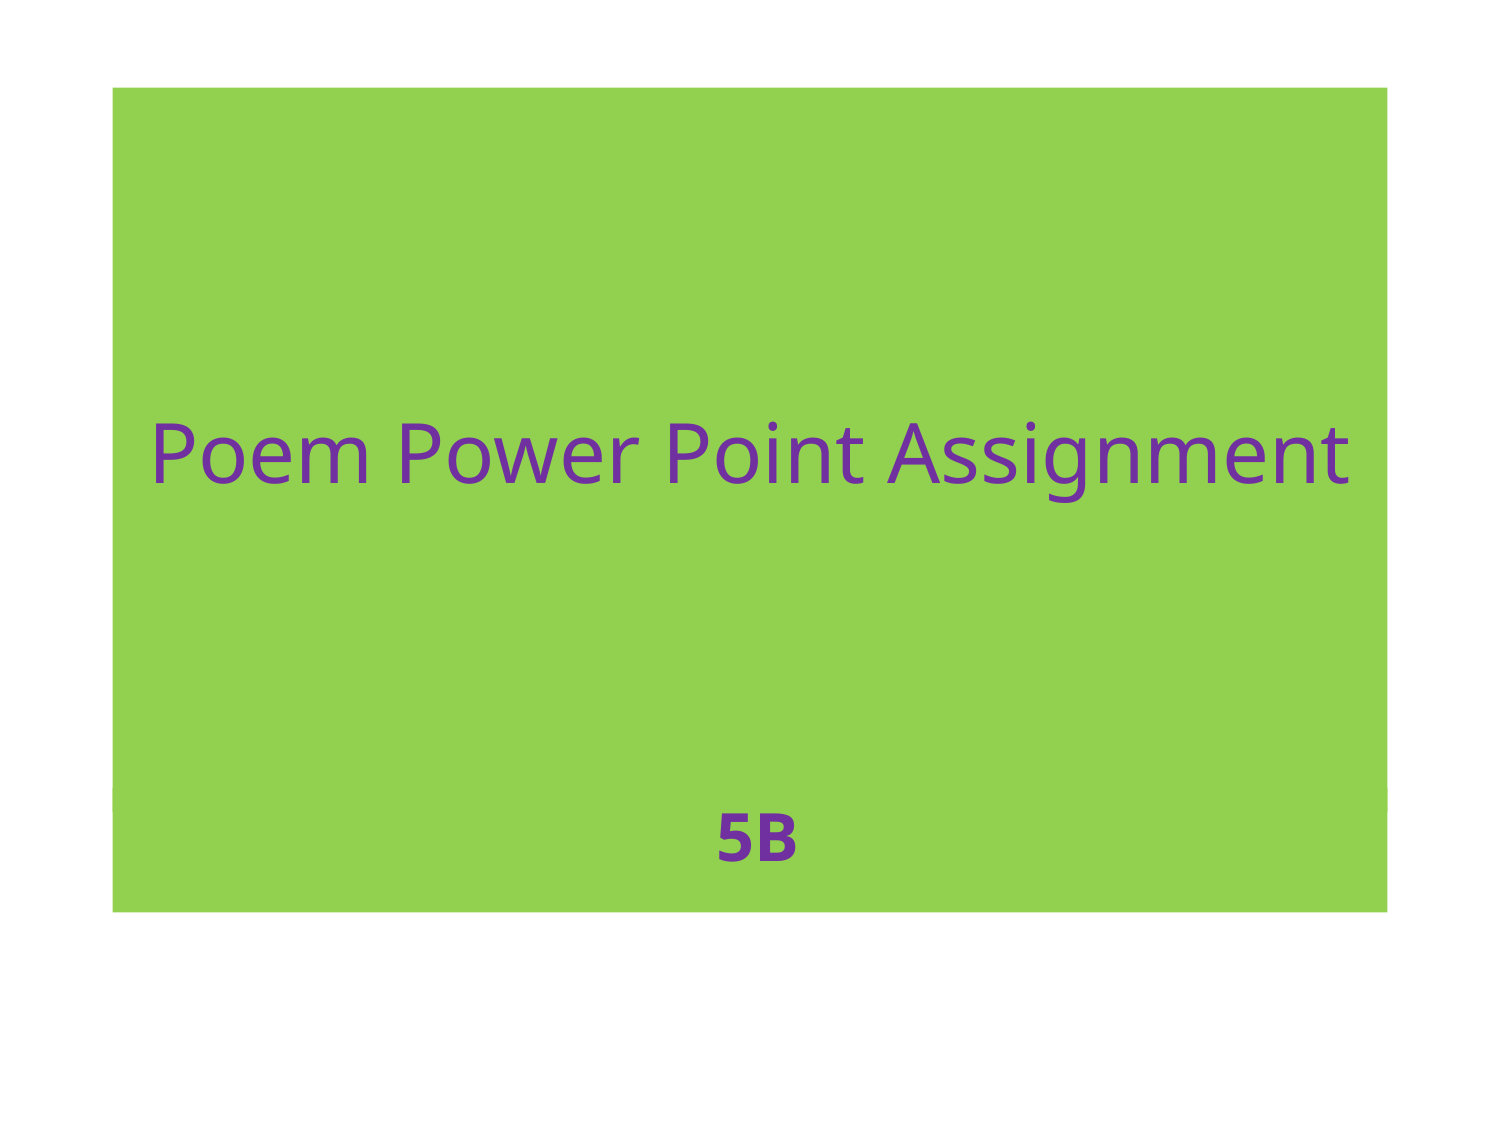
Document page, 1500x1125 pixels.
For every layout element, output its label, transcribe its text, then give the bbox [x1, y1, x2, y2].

subtitle 5B [112, 787, 1388, 913]
title Poem Power Point Assignment [112, 87, 1388, 787]
